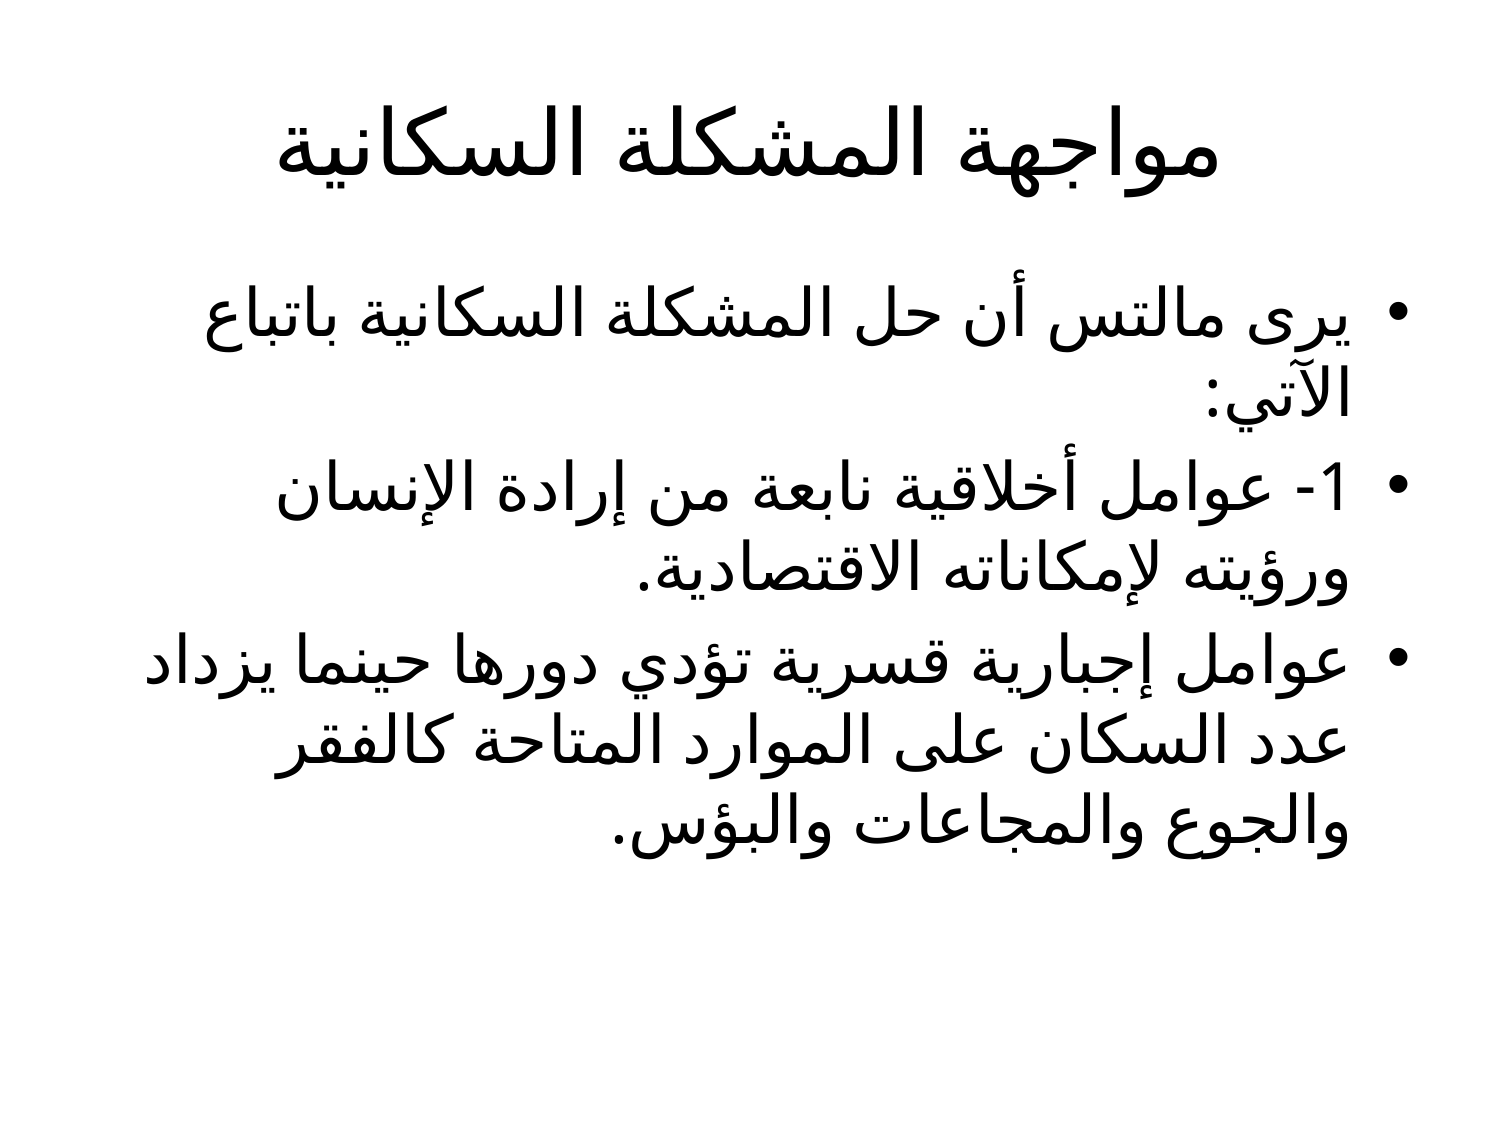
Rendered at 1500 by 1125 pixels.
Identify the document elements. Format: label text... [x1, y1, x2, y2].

list يرى مالتس أن حل المشكلة السكانية باتباع الآتي: 1- عوامل أخلاقية نابعة من إرادة الإنسان ورؤيته لإمكاناته الاقتصادية. عوامل إجبارية قسرية تؤدي دورها حينما يزداد عدد السكان على الموارد المتاحة كالفقر والجوع والمجاعات والبؤس. [75, 262, 1425, 1005]
title مواجهة المشكلة السكانية [75, 45, 1425, 233]
